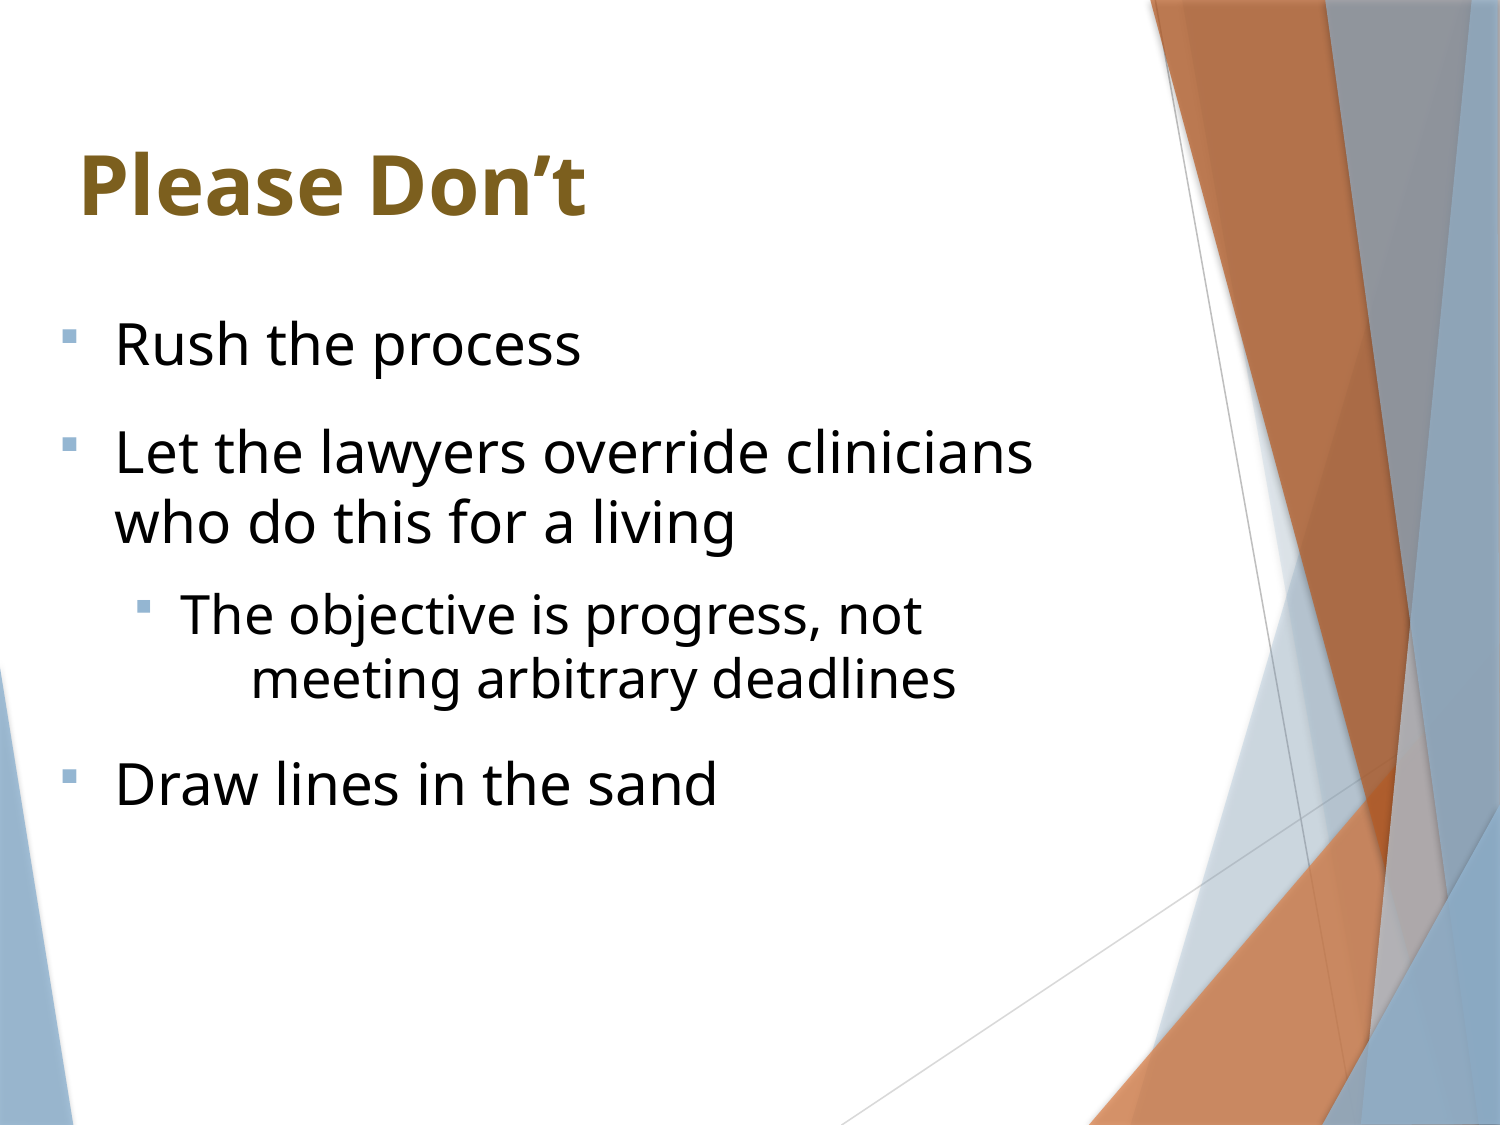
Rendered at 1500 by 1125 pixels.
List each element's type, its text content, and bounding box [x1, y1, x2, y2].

list Rush the process Let the lawyers override clinicians who do this for a living The objective is progress, not meeting arbitrary deadlines Draw lines in the sand [43, 299, 1125, 1063]
title Please Don’t [62, 125, 625, 219]
